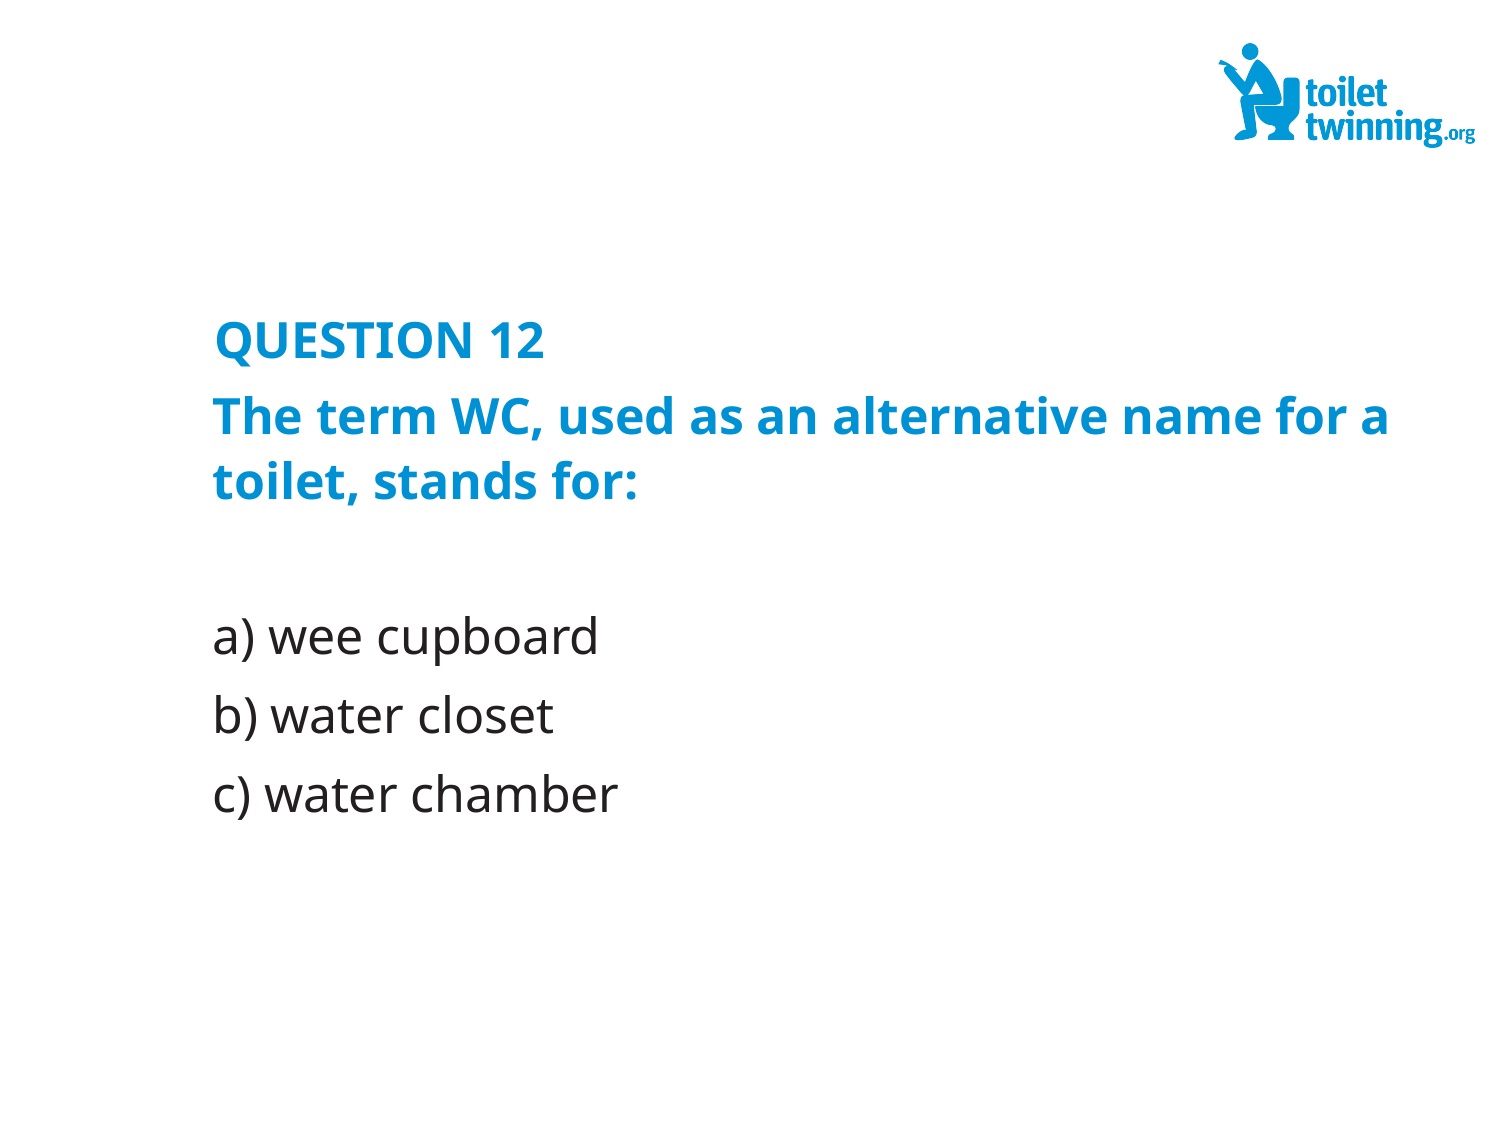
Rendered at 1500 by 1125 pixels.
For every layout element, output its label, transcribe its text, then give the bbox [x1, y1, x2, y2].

text_box QUESTION 12 The term WC, used as an alternative name for a toilet, stands for: a) wee cupboard b) water closet c) water chamber [197, 296, 1431, 831]
picture [1250, 84, 1261, 94]
picture [1218, 43, 1475, 148]
picture [1218, 43, 1254, 80]
